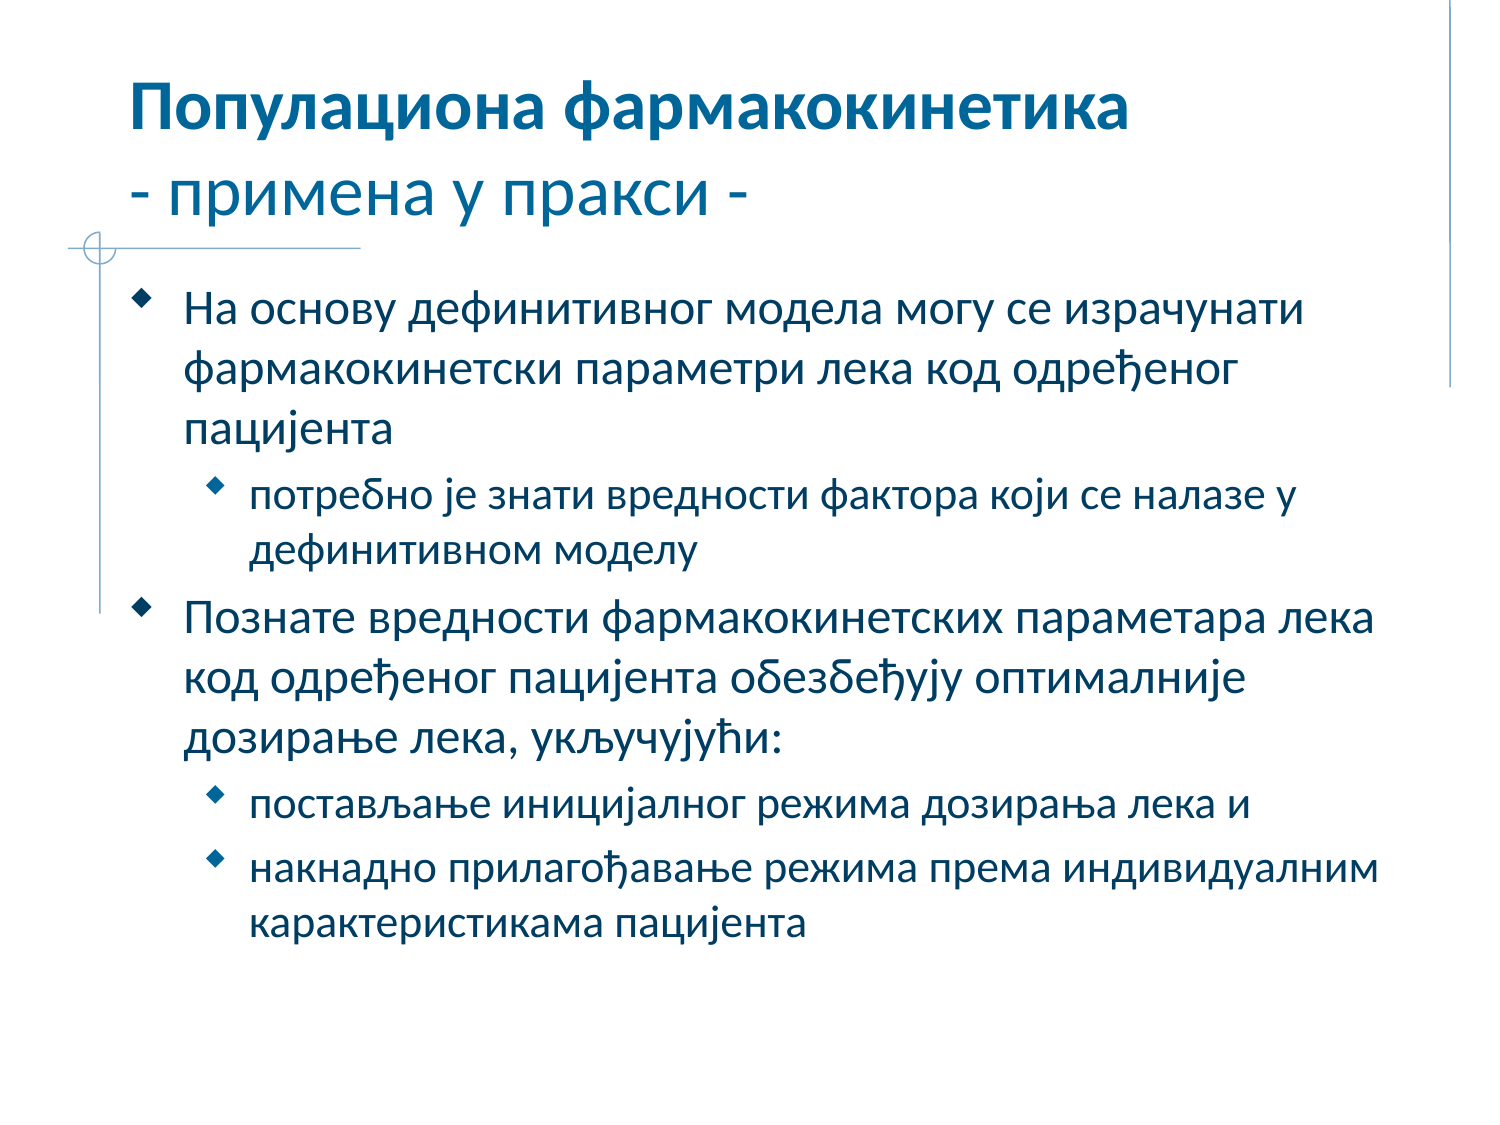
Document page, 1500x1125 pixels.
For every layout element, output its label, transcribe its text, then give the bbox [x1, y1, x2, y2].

title Популациона фармакокинетика - примена у пракси - [113, 49, 1436, 238]
list На основу дефинитивног модела могу се израчунати фармакокинетски параметри лека код одређеног пацијента потребно је знати вредности фактора који се налазе у дефинитивном моделу Познате вредности фармакокинетских параметара лека код одређеног пацијента обезбеђују оптималније дозирање лека, укључујући: постављање иницијалног режима дозирања лека и накнадно прилагођавање режима према индивидуалним карактеристикама пацијента [111, 266, 1436, 1024]
